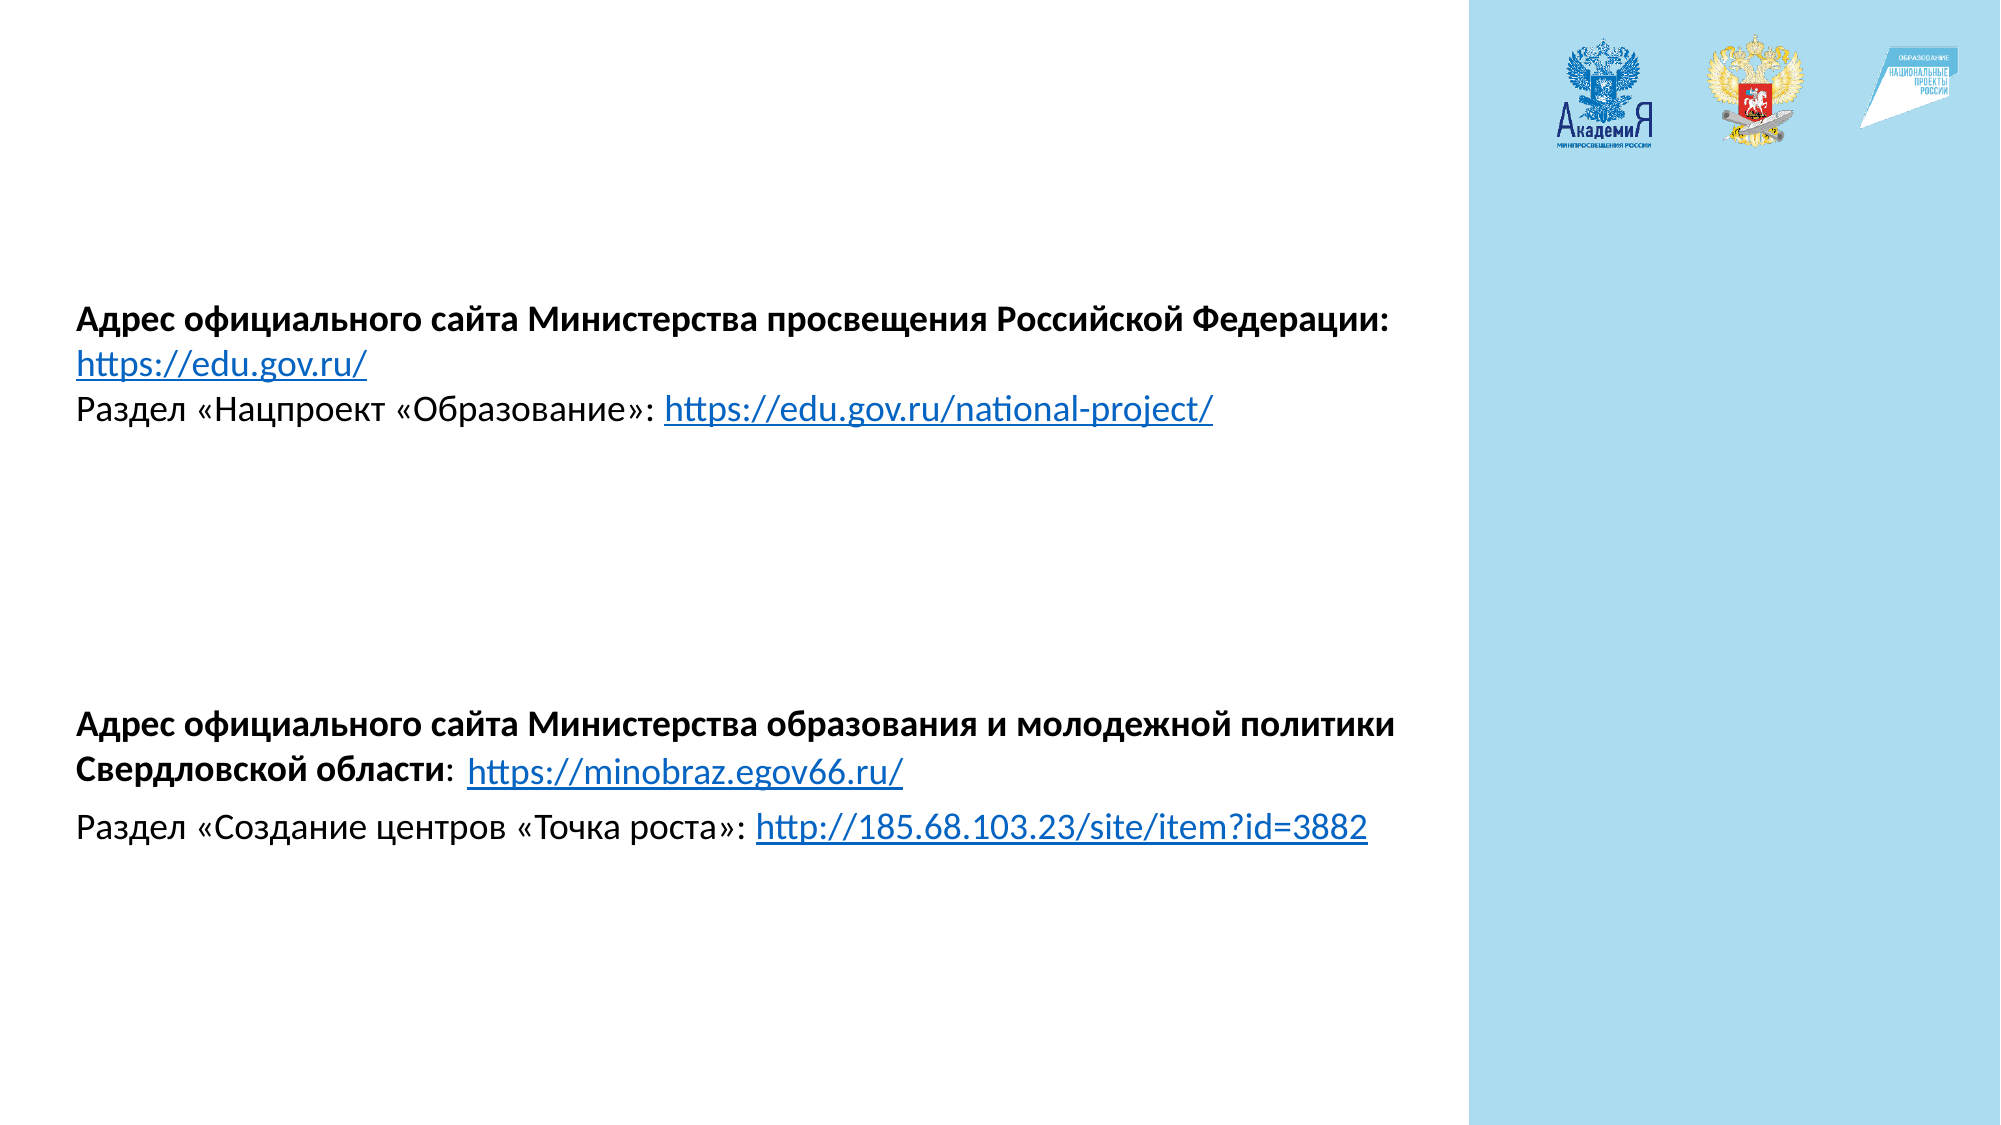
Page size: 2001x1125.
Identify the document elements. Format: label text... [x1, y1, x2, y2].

text_box Адрес официального сайта Министерства просвещения Российской Федерации: https://edu.gov.ru/ Раздел «Нацпроект «Образование»: https://edu.gov.ru/national-project/ Адрес официального сайта Министерства образования и молодежной политики Свердловской области: [61, 106, 1432, 794]
picture [1541, 33, 1663, 155]
picture [1696, 33, 1811, 148]
text_box https://minobraz.egov66.ru/ [452, 739, 1373, 794]
picture [1843, 33, 1968, 148]
text_box Раздел «Создание центров «Точка роста»: http://185.68.103.23/site/item?id=3882 [61, 794, 1568, 900]
